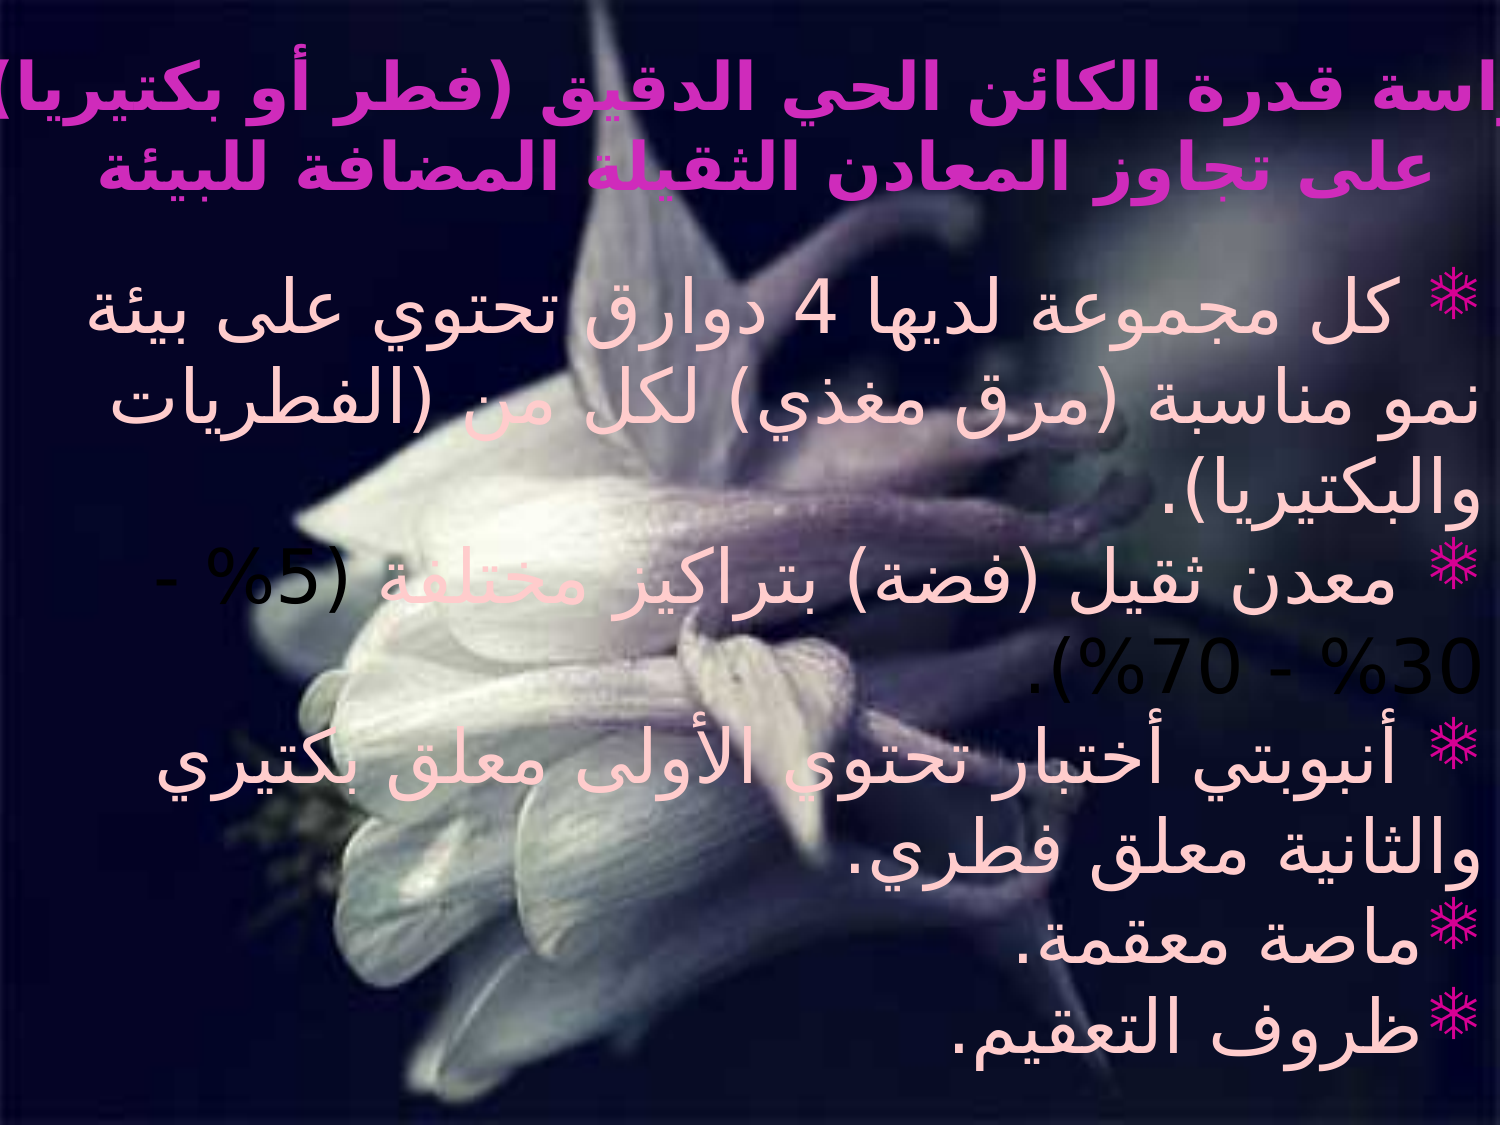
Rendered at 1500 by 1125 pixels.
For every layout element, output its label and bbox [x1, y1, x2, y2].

list [0, 0, 1500, 1125]
